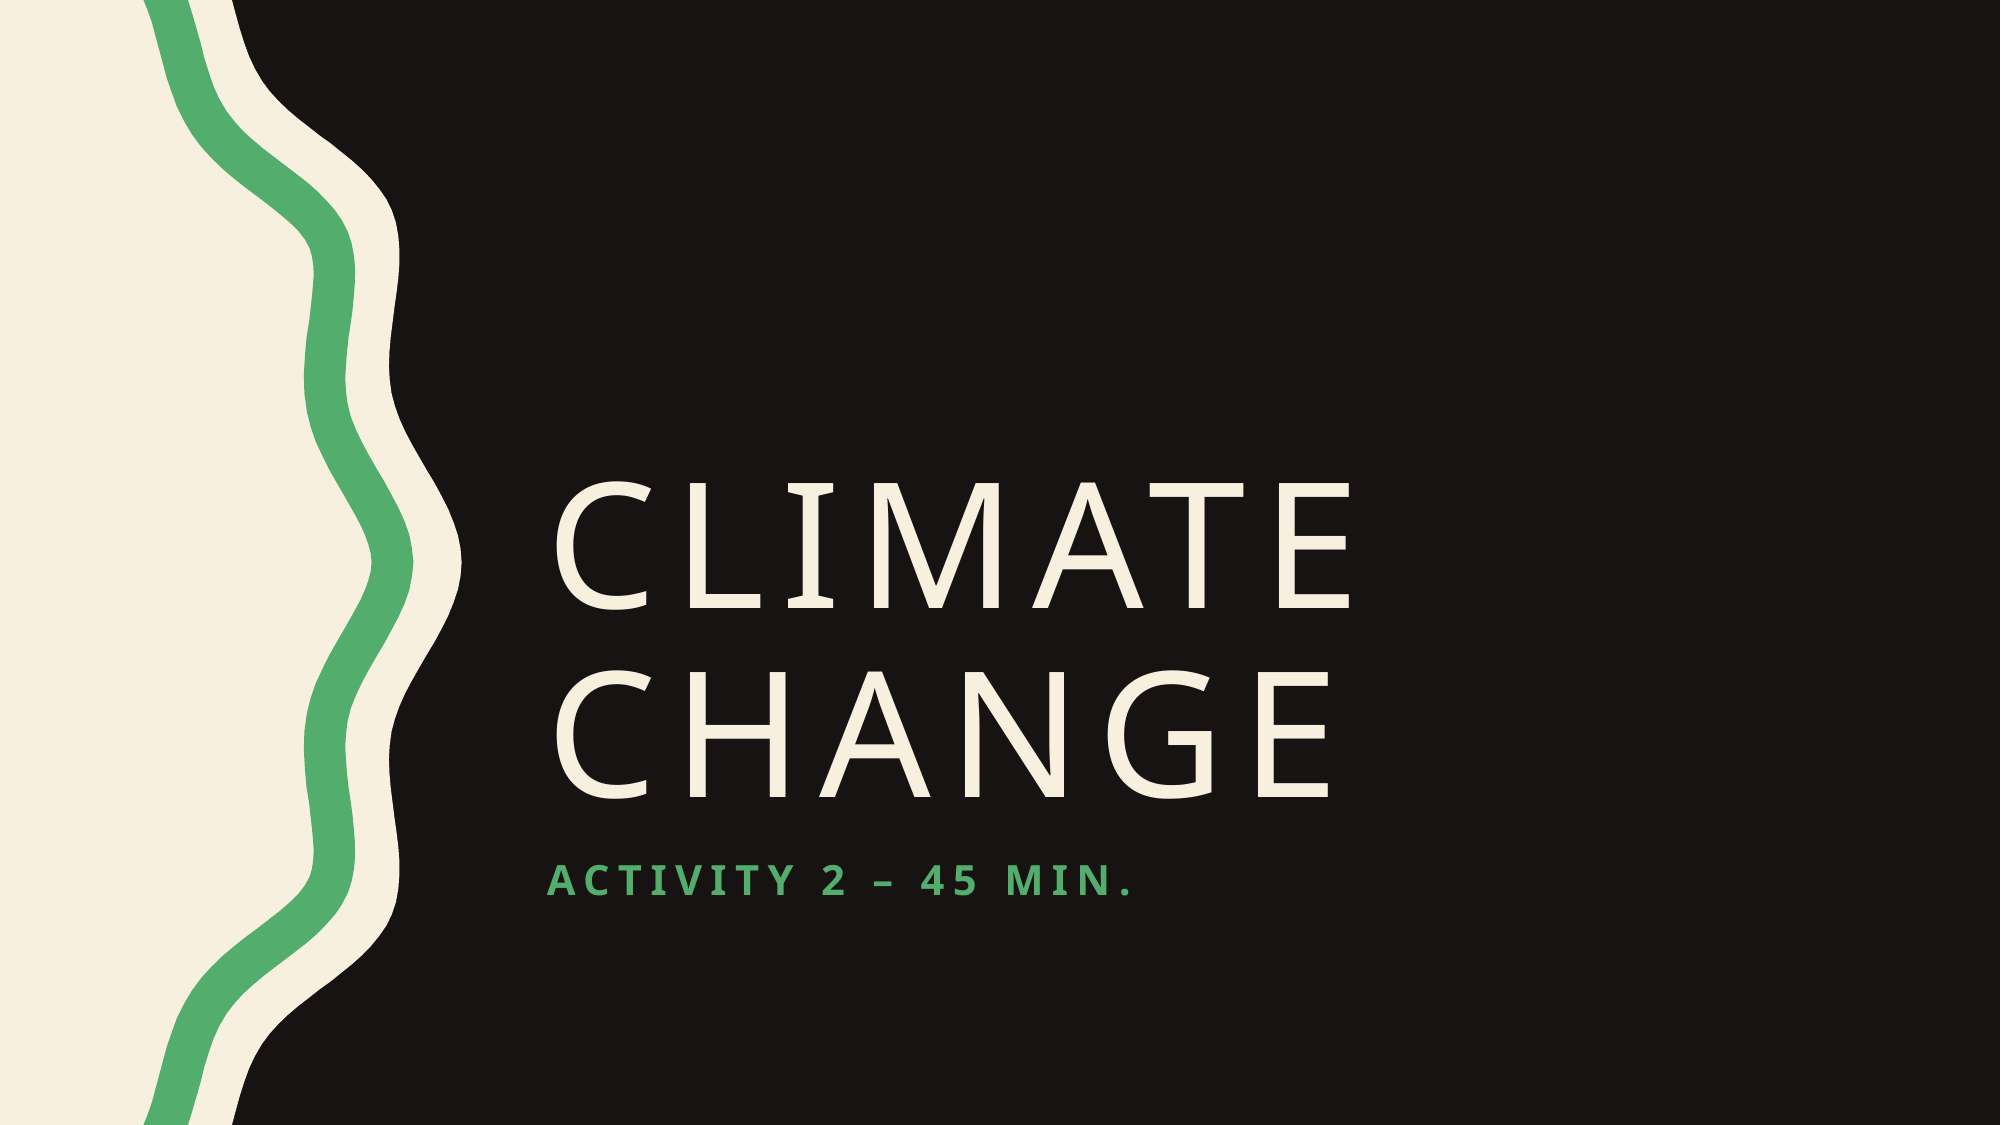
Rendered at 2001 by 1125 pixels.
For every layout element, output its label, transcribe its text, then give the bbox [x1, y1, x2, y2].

list Activity 2 – 45 min. [531, 846, 1684, 1003]
title Climate change [531, 176, 1875, 843]
